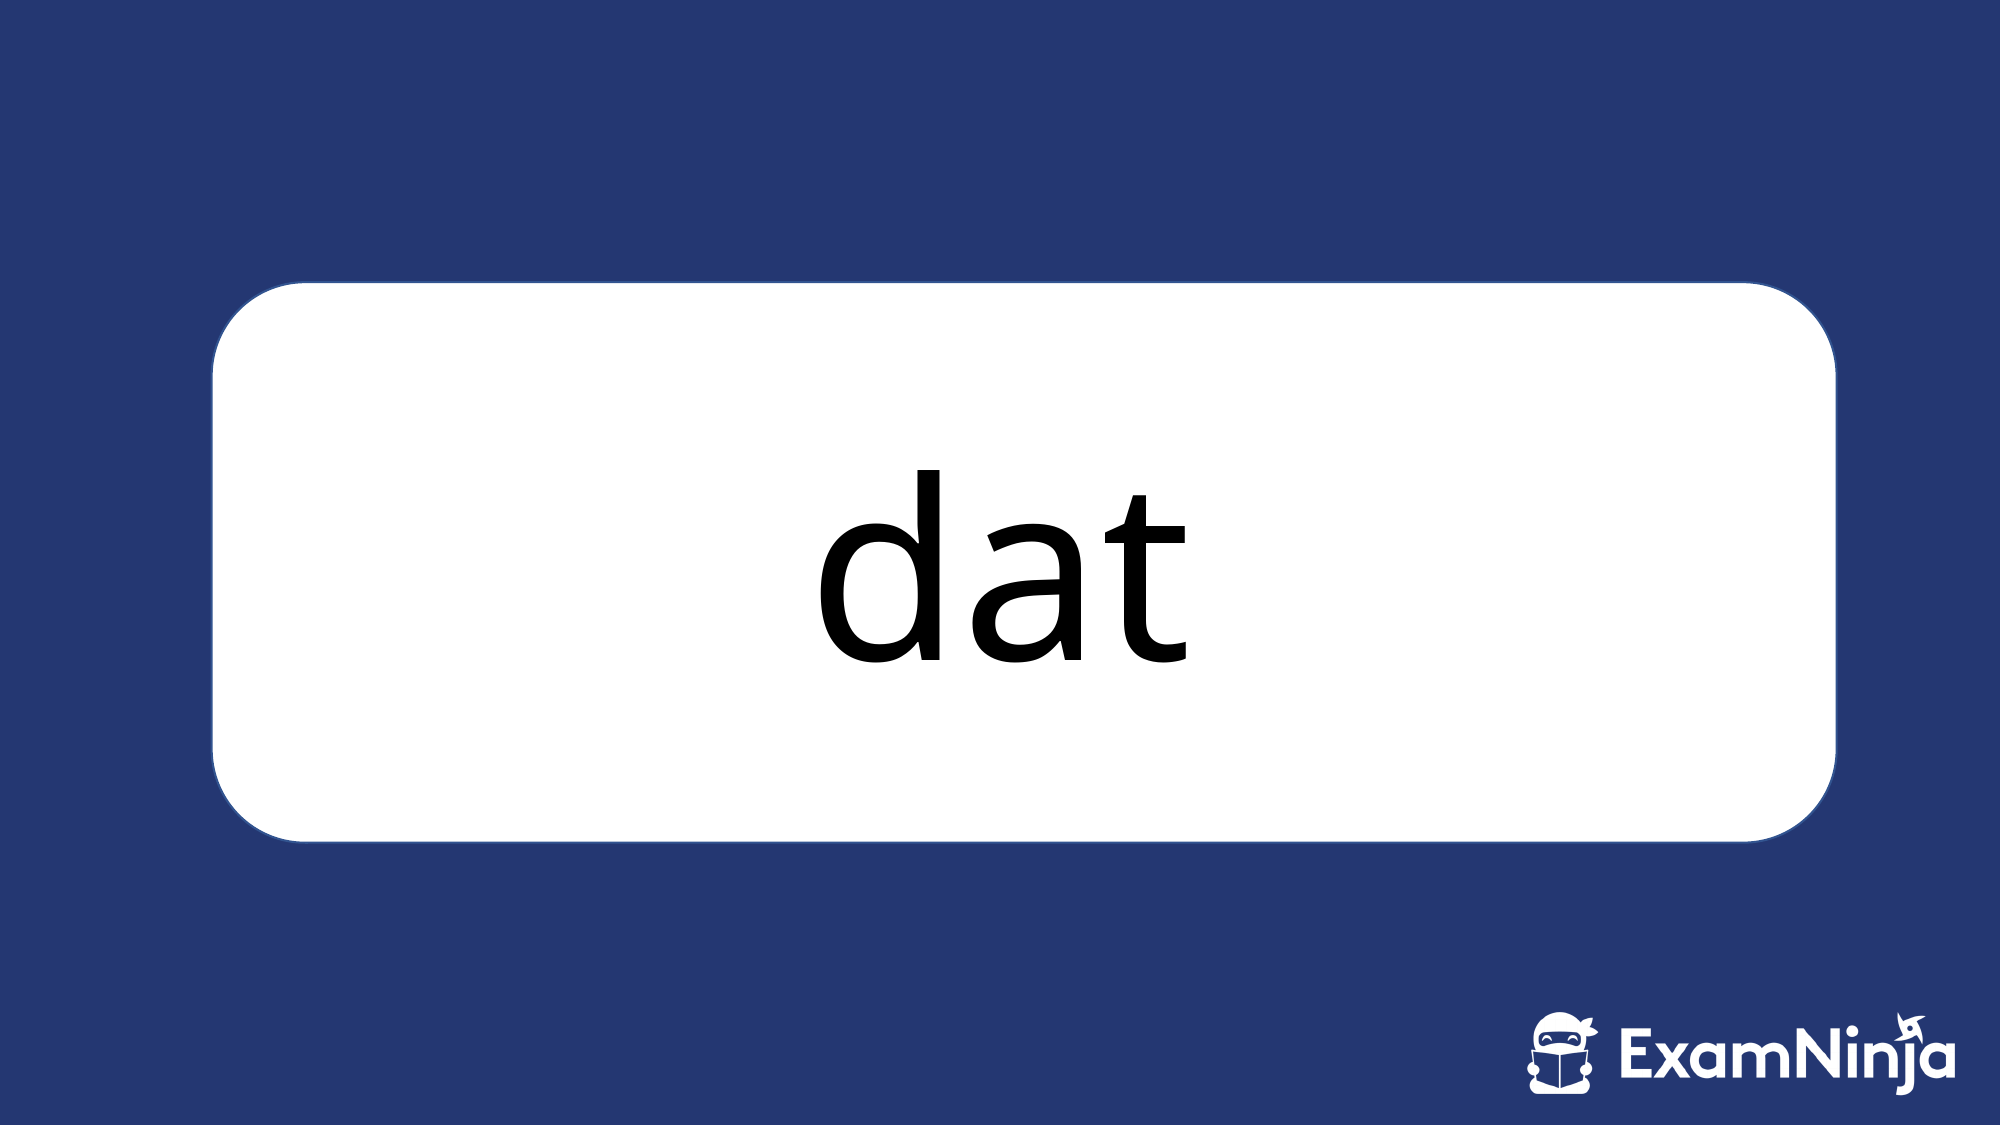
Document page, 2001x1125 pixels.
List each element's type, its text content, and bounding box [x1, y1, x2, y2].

text_box [210, 719, 1838, 844]
text_box [210, 281, 1838, 403]
picture [1501, 1003, 1979, 1102]
text_box dat [143, 403, 1857, 719]
